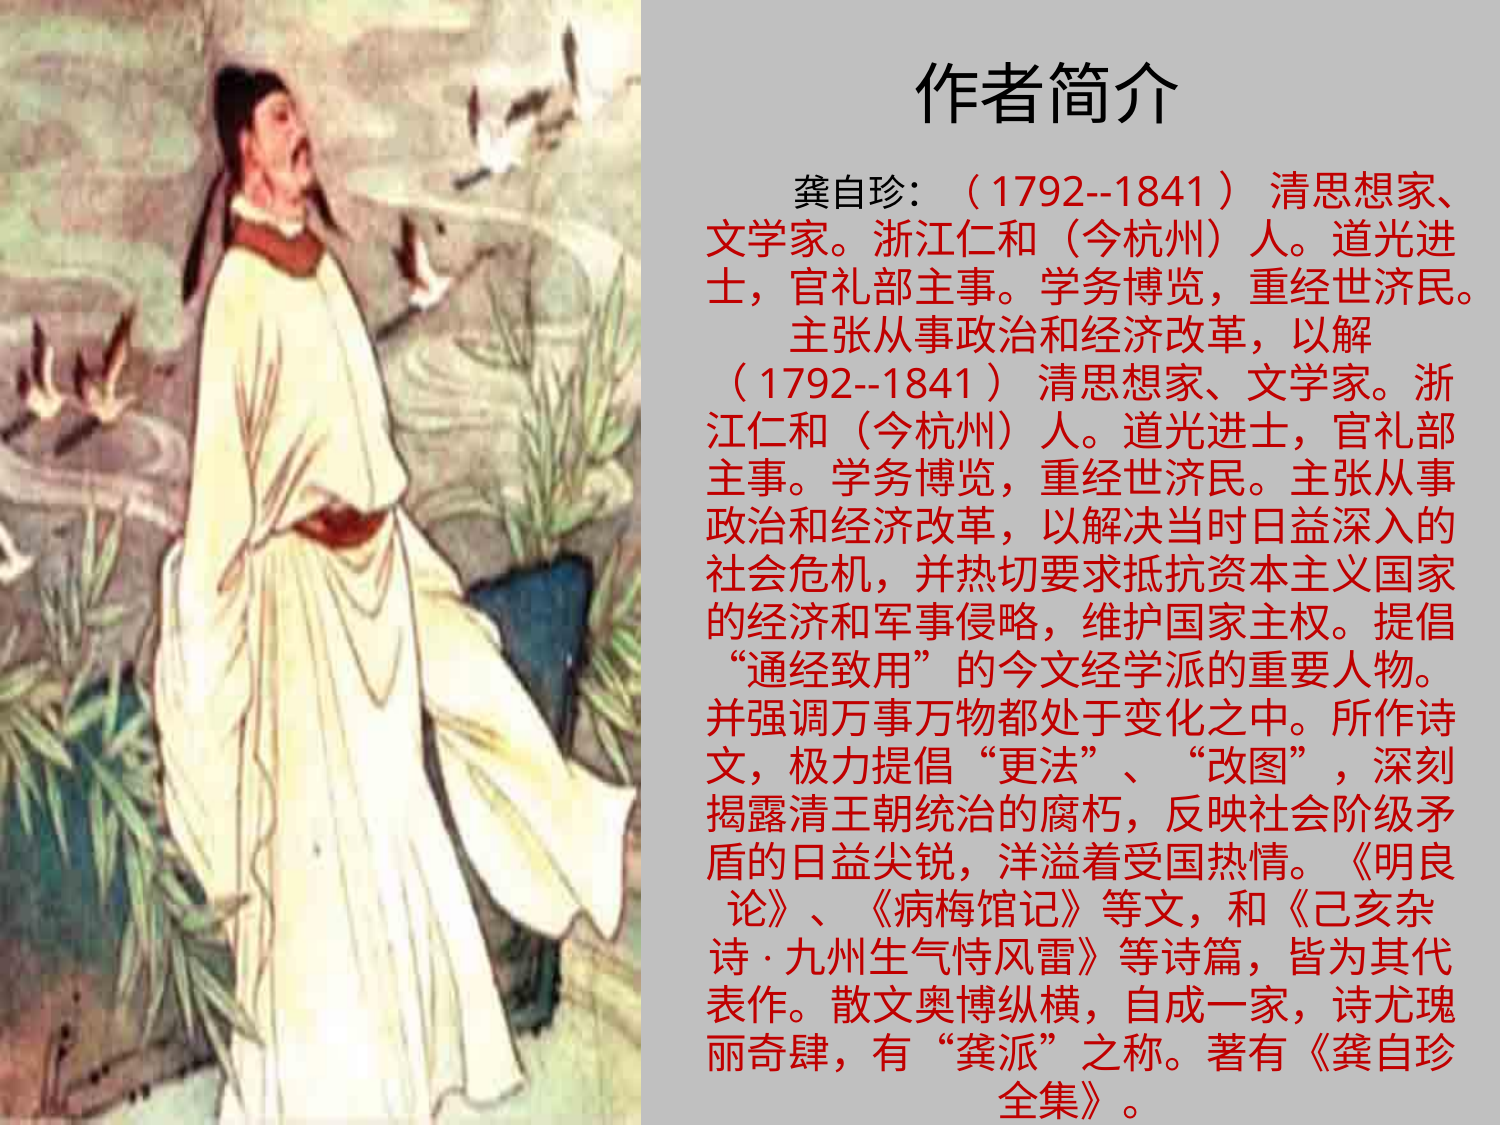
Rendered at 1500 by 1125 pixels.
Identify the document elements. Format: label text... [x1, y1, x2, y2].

text_box 龚自珍：（1792--1841） 清思想家、文学家。浙江仁和（今杭州）人。道光进士，官礼部主事。学务博览，重经世济民。主张从事政治和经济改革，以解（1792--1841） 清思想家、文学家。浙江仁和（今杭州）人。道光进士，官礼部主事。学务博览，重经世济民。主张从事政治和经济改革，以解决当时日益深入的社会危机，并热切要求抵抗资本主义国家的经济和军事侵略，维护国家主权。提倡“通经致用”的今文经学派的重要人物。并强调万事万物都处于变化之中。所作诗文，极力提倡“更法”、“改图”，深刻揭露清王朝统治的腐朽，反映社会阶级矛盾的日益尖锐，洋溢着受国热情。《明良论》、《病梅馆记》等文，和《己亥杂诗·九州生气恃风雷》等诗篇，皆为其代表作。散文奥博纵横，自成一家，诗尤瑰丽奇肆，有“龚派”之称。著有《龚自珍全集》。 [690, 159, 1472, 1125]
text_box 作者简介 [898, 45, 1294, 140]
picture [0, 0, 641, 1125]
